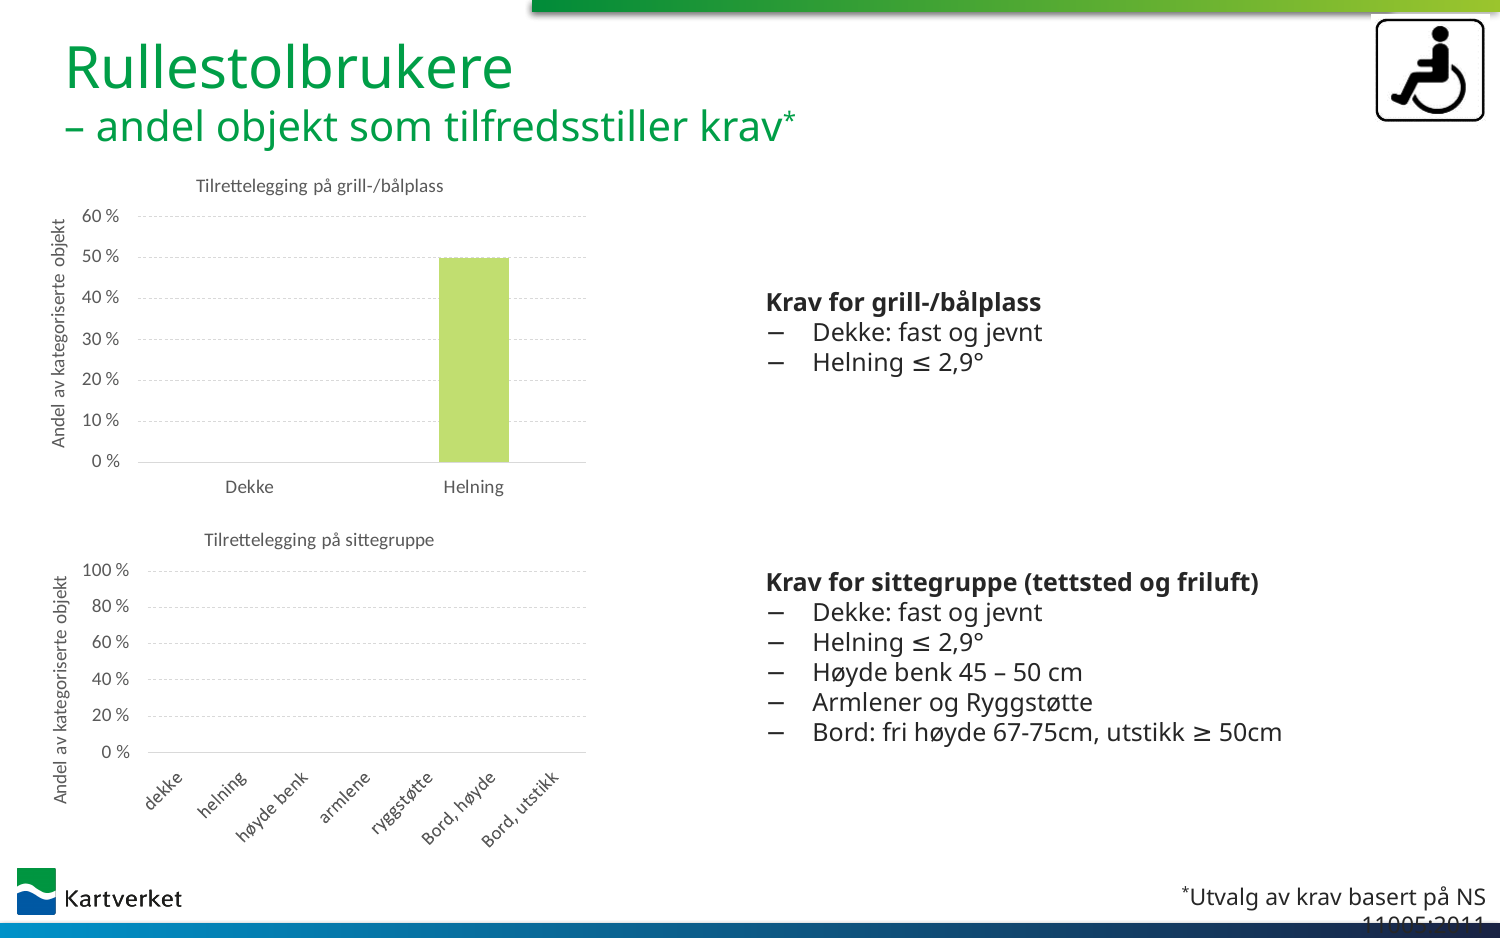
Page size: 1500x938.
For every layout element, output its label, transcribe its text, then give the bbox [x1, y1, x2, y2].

text_box Krav for grill-/bålplass Dekke: fast og jevnt Helning ≤ 2,9° [750, 279, 1452, 384]
text_box Rullestolbrukere – andel objekt som tilfredsstiller krav* [49, 14, 1431, 158]
picture [41, 166, 597, 505]
picture [1371, 13, 1491, 127]
text_box *Utvalg av krav basert på NS 11005:2011 [1068, 873, 1500, 938]
picture [41, 520, 597, 859]
text_box Krav for sittegruppe (tettsted og friluft) Dekke: fast og jevnt Helning ≤ 2,9° Høyde benk 45 – 50 cm Armlener og Ryggstøtte Bord: fri høyde 67-75cm, utstikk ≥ 50cm [750, 559, 1500, 754]
